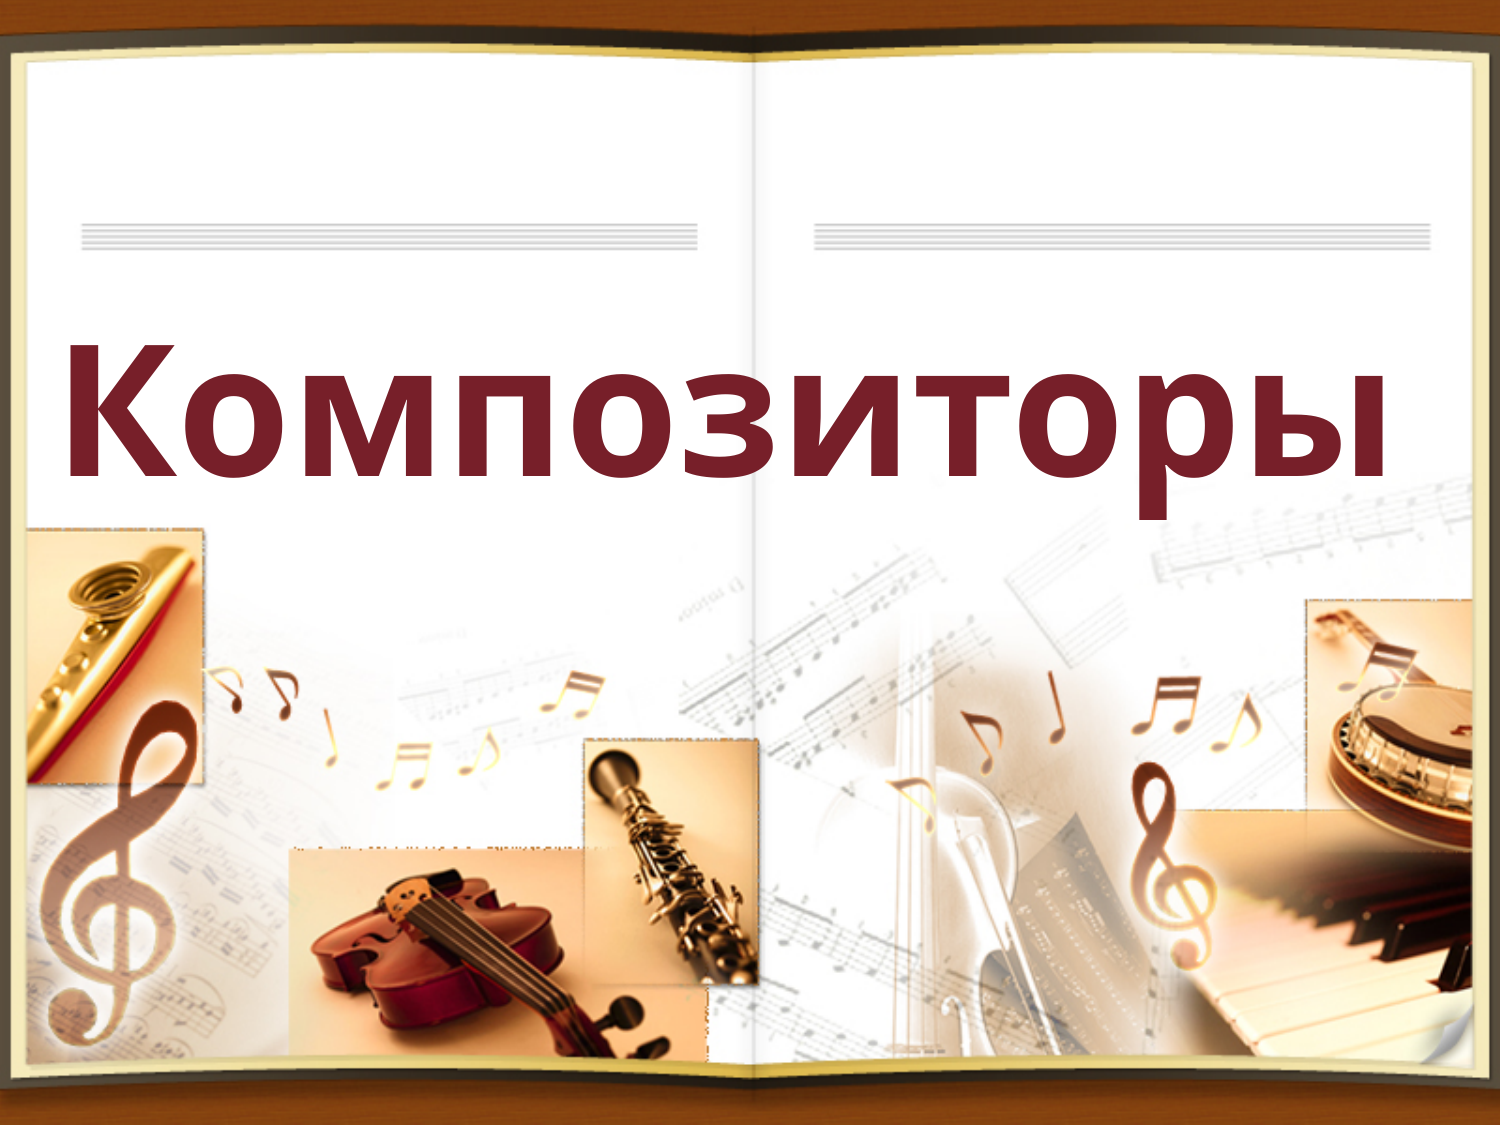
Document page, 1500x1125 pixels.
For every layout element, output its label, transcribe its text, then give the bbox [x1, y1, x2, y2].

picture [0, 0, 1500, 1125]
title Композиторы [29, 172, 1471, 634]
